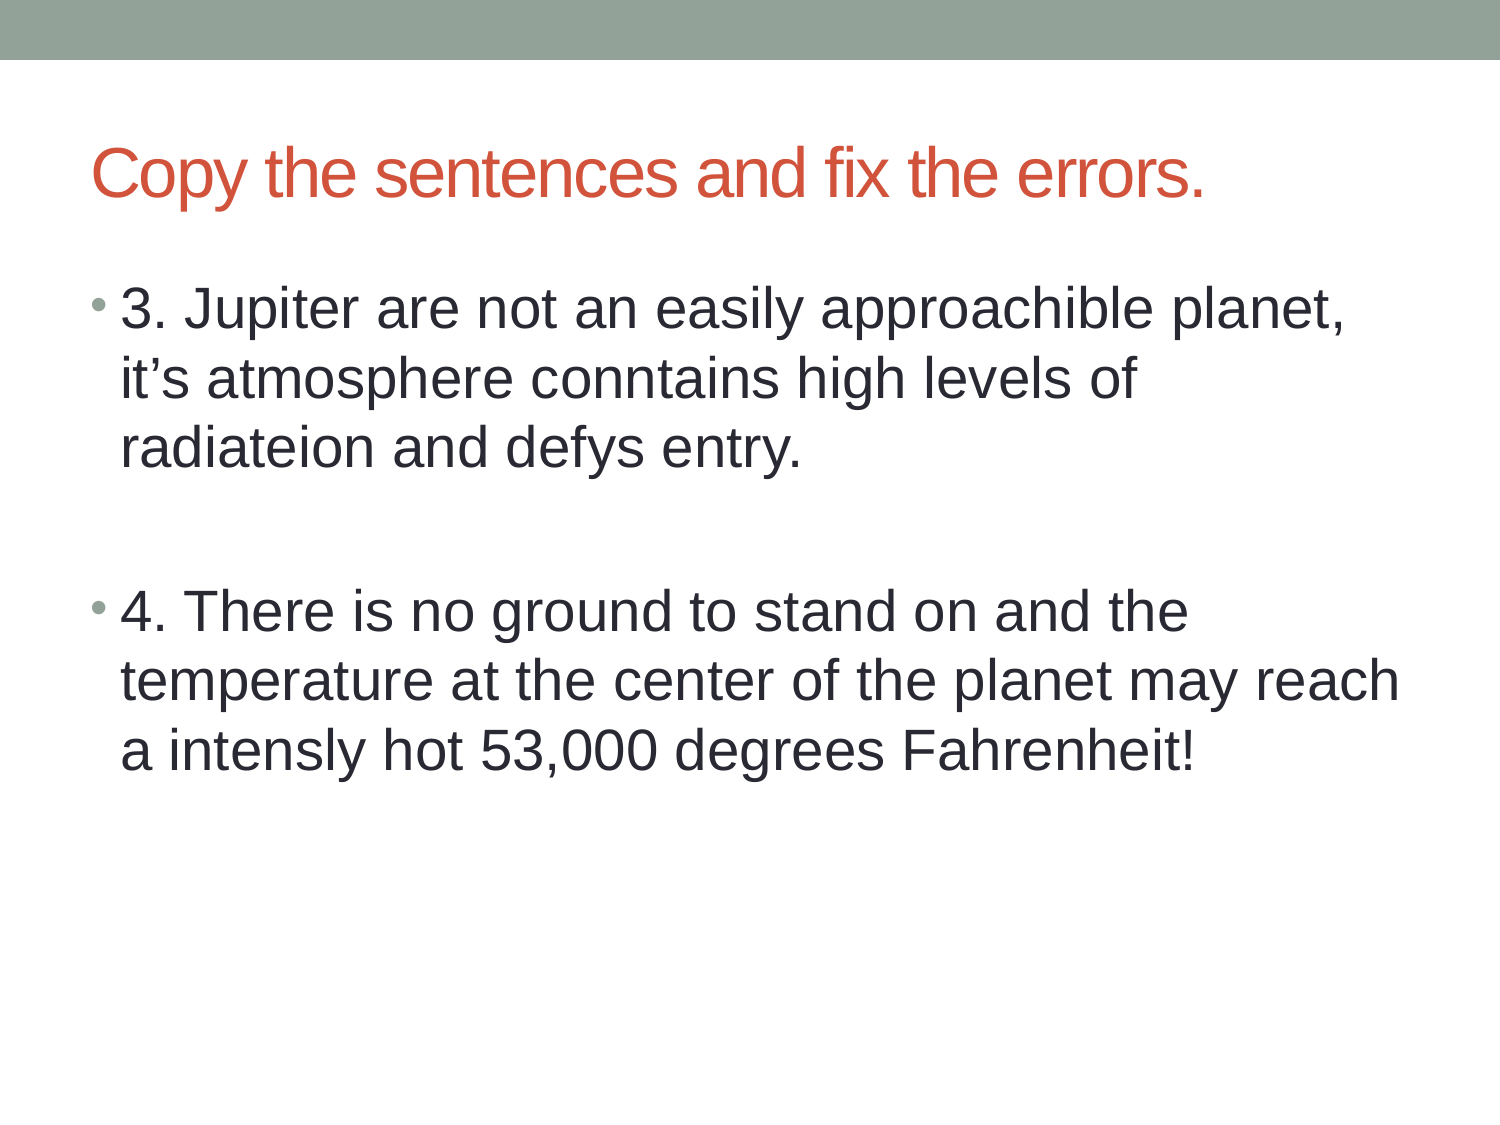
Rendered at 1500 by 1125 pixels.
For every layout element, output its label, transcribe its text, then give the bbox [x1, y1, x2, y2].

list 3. Jupiter are not an easily approachible planet, it’s atmosphere conntains high levels of radiateion and defys entry. 4. There is no ground to stand on and the temperature at the center of the planet may reach a intensly hot 53,000 degrees Fahrenheit! [75, 262, 1425, 1063]
title Copy the sentences and fix the errors. [75, 87, 1425, 250]
